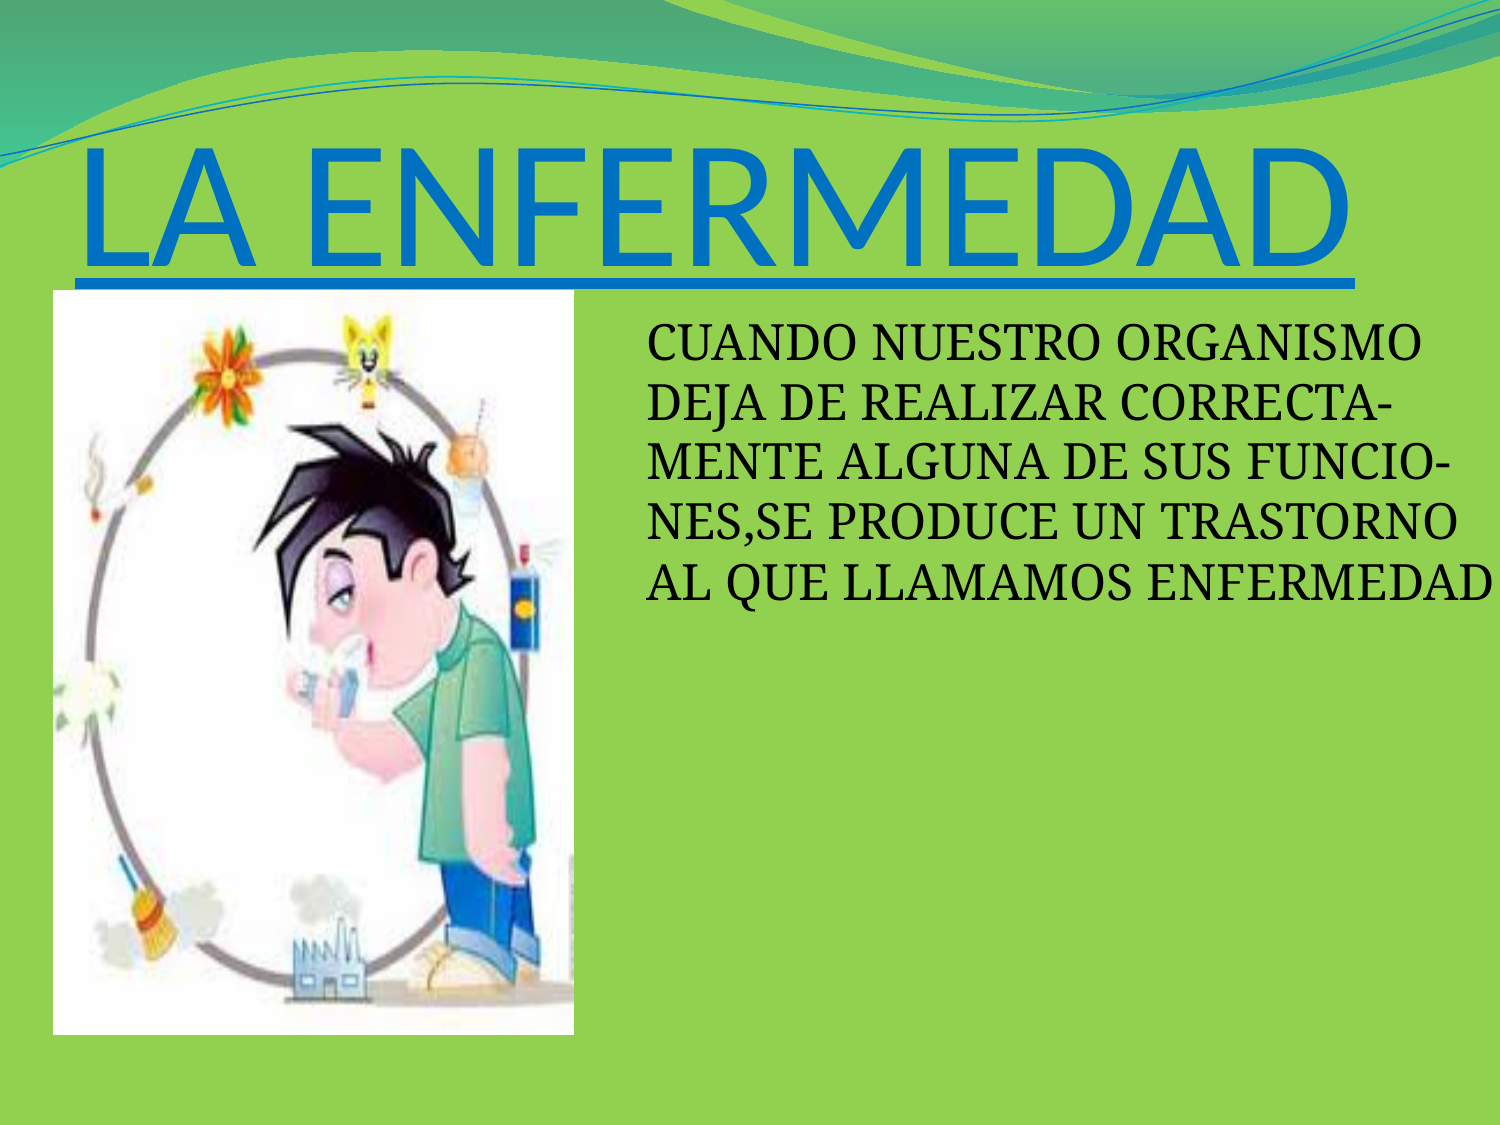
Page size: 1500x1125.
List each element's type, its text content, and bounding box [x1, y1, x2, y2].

picture [53, 290, 574, 1035]
title LA ENFERMEDAD [75, 115, 1425, 303]
text_box CUANDO NUESTRO ORGANISMO DEJA DE REALIZAR CORRECTA- MENTE ALGUNA DE SUS FUNCIO- NES,SE PRODUCE UN TRASTORNO AL QUE LLAMAMOS ENFERMEDAD [631, 302, 1500, 688]
